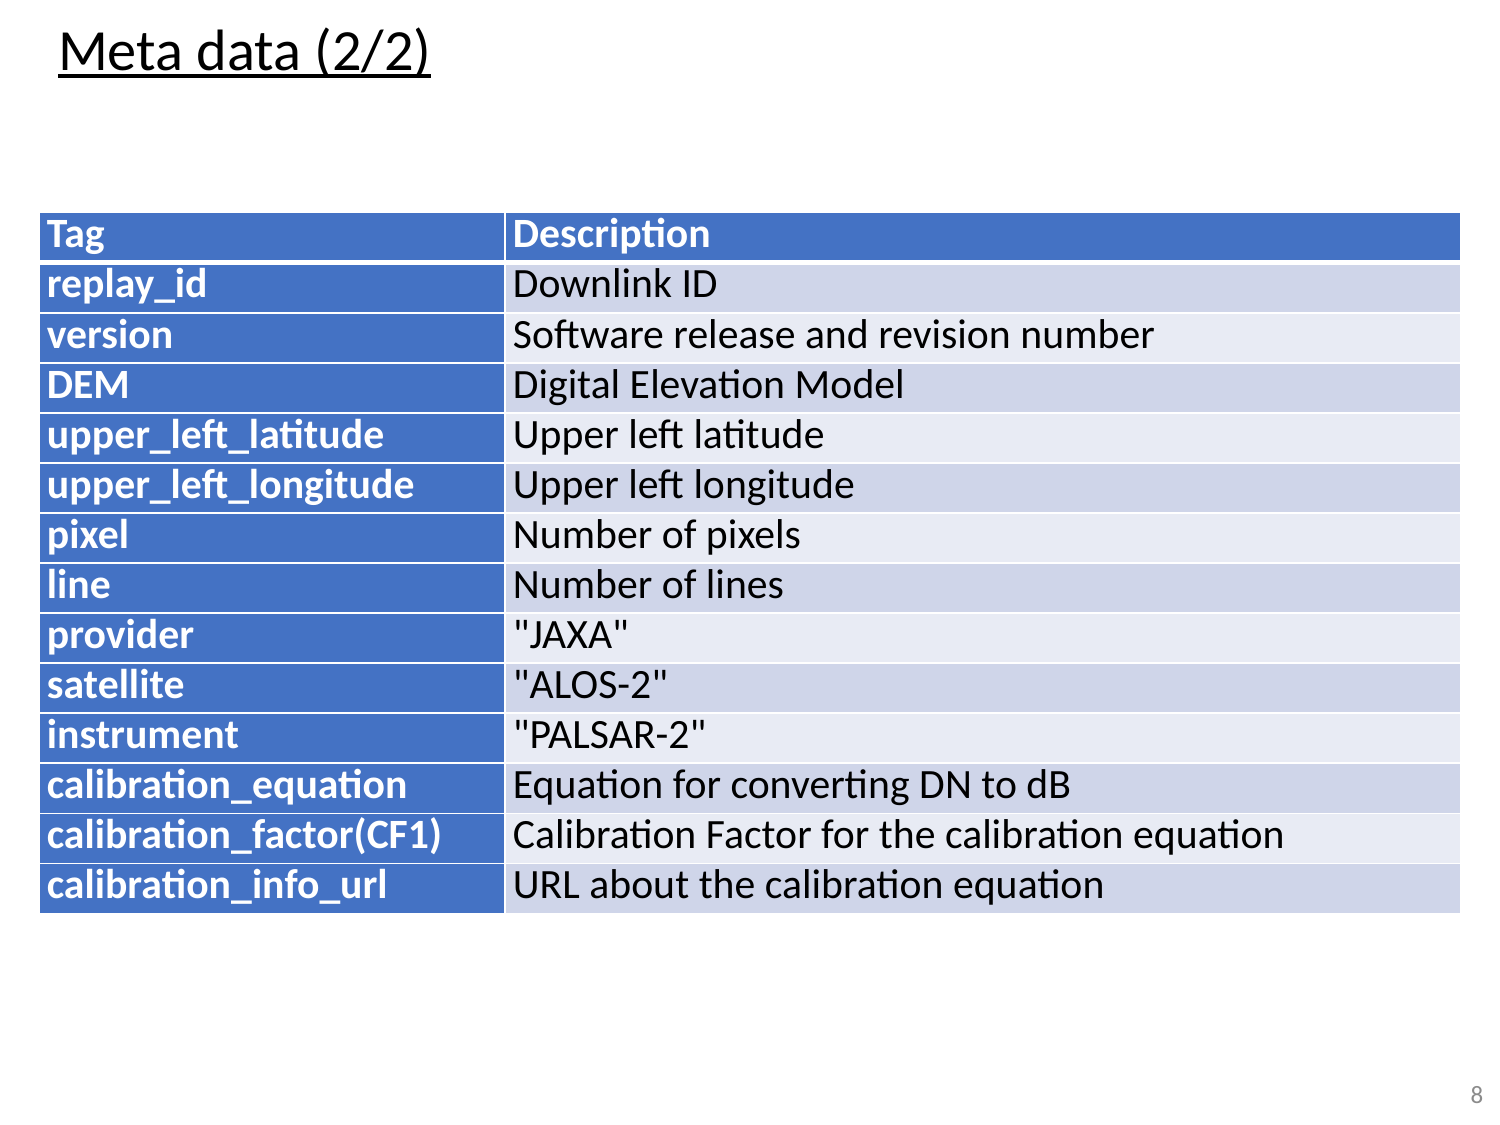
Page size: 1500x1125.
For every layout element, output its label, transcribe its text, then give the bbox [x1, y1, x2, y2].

table_cell Upper left longitude [506, 464, 1460, 512]
table_cell upper_left_latitude [40, 414, 504, 462]
text_box Meta data (2/2) [43, 4, 447, 90]
table_cell DEM [40, 364, 504, 412]
table_cell Calibration Factor for the calibration equation [506, 814, 1460, 863]
table_cell provider [40, 614, 504, 662]
table_cell pixel [40, 514, 504, 562]
table_cell Digital Elevation Model [506, 364, 1460, 412]
table_cell instrument [40, 714, 504, 762]
table_cell Number of pixels [506, 514, 1460, 562]
table_cell calibration_equation [40, 764, 504, 813]
table_cell calibration_factor(CF1) [40, 814, 504, 863]
table_cell upper_left_longitude [40, 464, 504, 512]
table_cell "ALOS-2" [506, 664, 1460, 712]
table_header Description [506, 213, 1460, 260]
table_cell "JAXA" [506, 614, 1460, 662]
table_cell line [40, 564, 504, 612]
slide_number 8 [1160, 1063, 1499, 1124]
table_cell satellite [40, 664, 504, 712]
table_cell Upper left latitude [506, 414, 1460, 462]
table_cell version [40, 314, 504, 362]
table_cell "PALSAR-2" [506, 714, 1460, 762]
table_cell Downlink ID [506, 265, 1460, 312]
table_cell Software release and revision number [506, 314, 1460, 362]
table_cell Equation for converting DN to dB [506, 764, 1460, 813]
table_cell replay_id [40, 265, 504, 312]
table_cell calibration_info_url [40, 864, 504, 913]
table_cell URL about the calibration equation [506, 864, 1460, 913]
table_cell Number of lines [506, 564, 1460, 612]
table_header Tag [40, 213, 504, 260]
